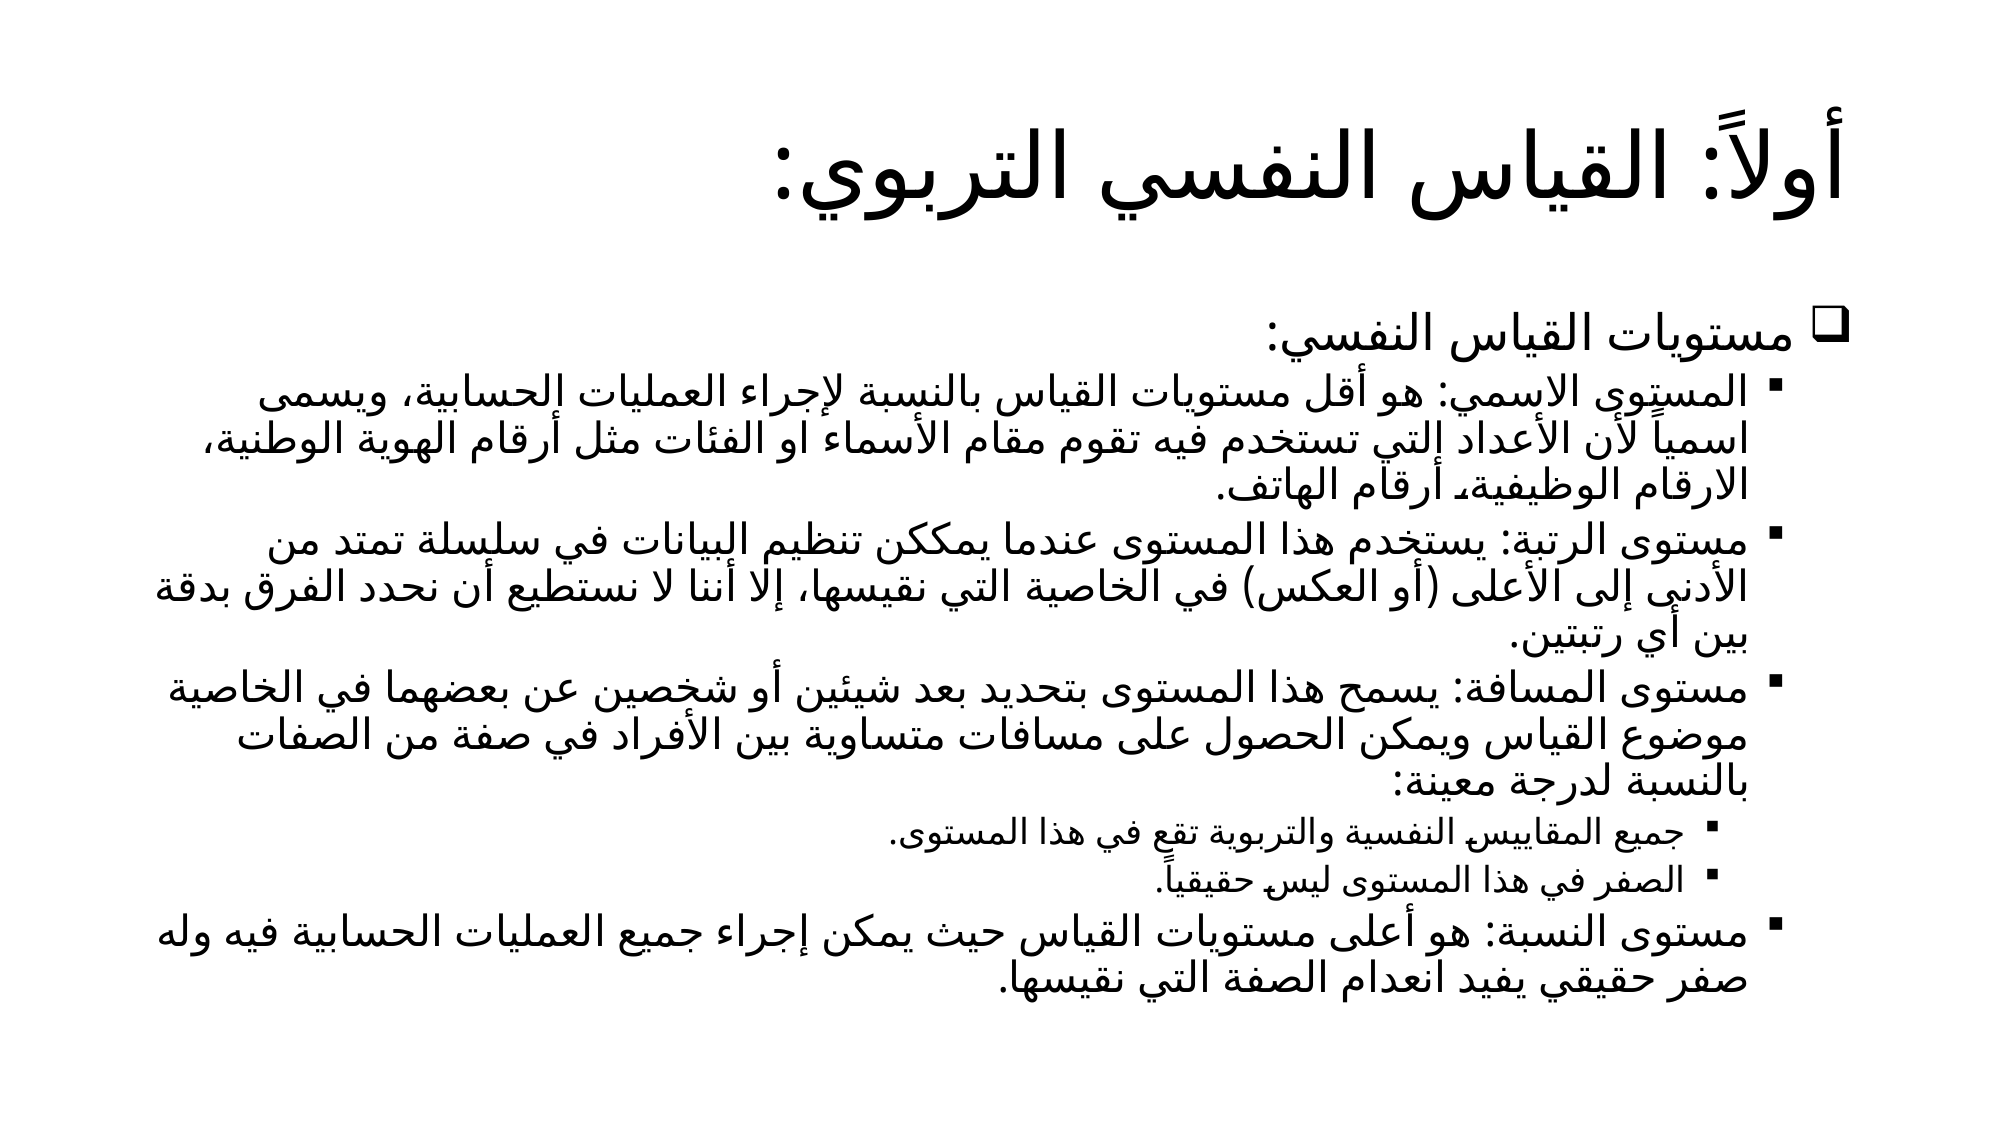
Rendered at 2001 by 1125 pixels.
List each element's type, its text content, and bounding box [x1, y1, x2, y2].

list مستويات القياس النفسي: المستوى الاسمي: هو أقل مستويات القياس بالنسبة لإجراء العمليات الحسابية، ويسمى اسمياً لأن الأعداد التي تستخدم فيه تقوم مقام الأسماء او الفئات مثل أرقام الهوية الوطنية، الارقام الوظيفية، أرقام الهاتف. مستوى الرتبة: يستخدم هذا المستوى عندما يمككن تنظيم البيانات في سلسلة تمتد من الأدنى إلى الأعلى (أو العكس) في الخاصية التي نقيسها، إلا أننا لا نستطيع أن نحدد الفرق بدقة بين أي رتبتين. مستوى المسافة: يسمح هذا المستوى بتحديد بعد شيئين أو شخصين عن بعضهما في الخاصية موضوع القياس ويمكن الحصول على مسافات متساوية بين الأفراد في صفة من الصفات بالنسبة لدرجة معينة: جميع المقاييس النفسية والتربوية تقع في هذا المستوى. الصفر في هذا المستوى ليس حقيقياً. مستوى النسبة: هو أعلى مستويات القياس حيث يمكن إجراء جميع العمليات الحسابية فيه وله صفر حقيقي يفيد انعدام الصفة التي نقيسها. [137, 299, 1863, 1014]
title أولاً: القياس النفسي التربوي: [137, 59, 1863, 278]
